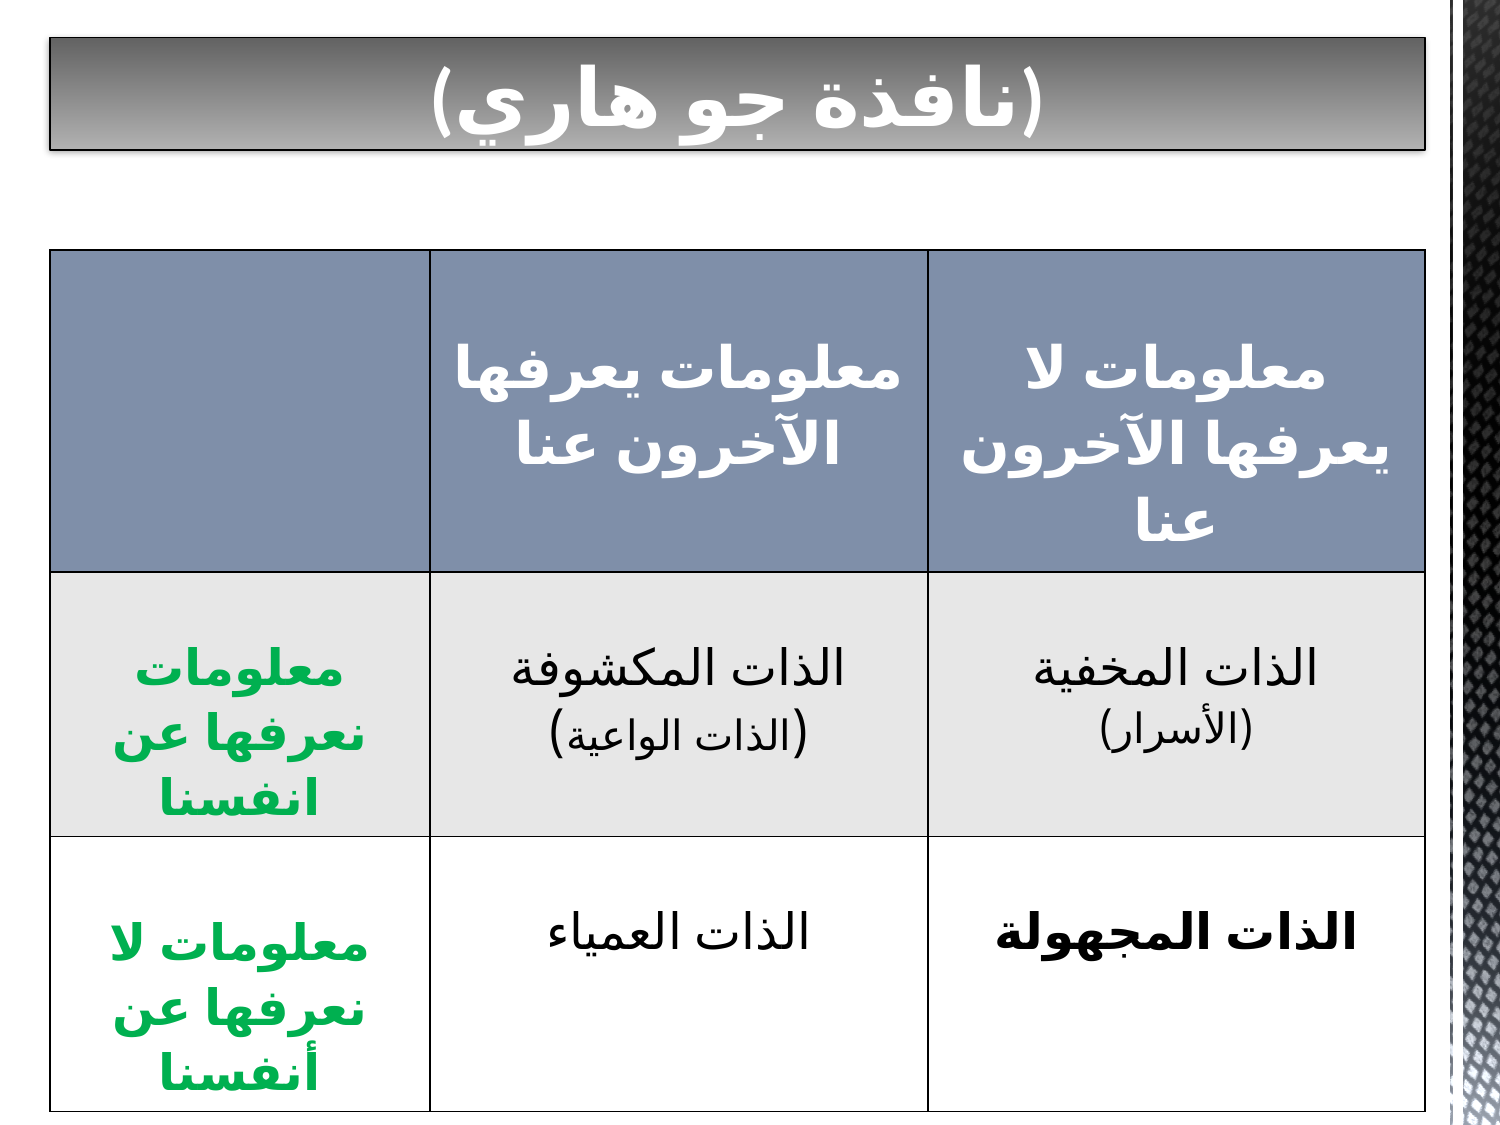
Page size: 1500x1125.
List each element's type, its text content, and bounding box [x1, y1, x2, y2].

table_header [51, 251, 429, 571]
table_cell الذات المكشوفة (الذات الواعية) [431, 573, 927, 836]
picture [1447, 0, 1500, 1125]
table_cell معلومات لا نعرفها عن أنفسنا [51, 837, 429, 1111]
table_header معلومات يعرفها الآخرون عنا [431, 251, 927, 571]
table_cell الذات المخفية (الأسرار) [929, 573, 1424, 836]
title (نافذة جو هاري) [49, 37, 1426, 151]
table_header معلومات لا يعرفها الآخرون عنا [929, 251, 1424, 571]
table_cell معلومات نعرفها عن انفسنا [51, 573, 429, 836]
table_cell الذات المجهولة [929, 837, 1424, 1111]
table_cell الذات العمياء [431, 837, 927, 1111]
